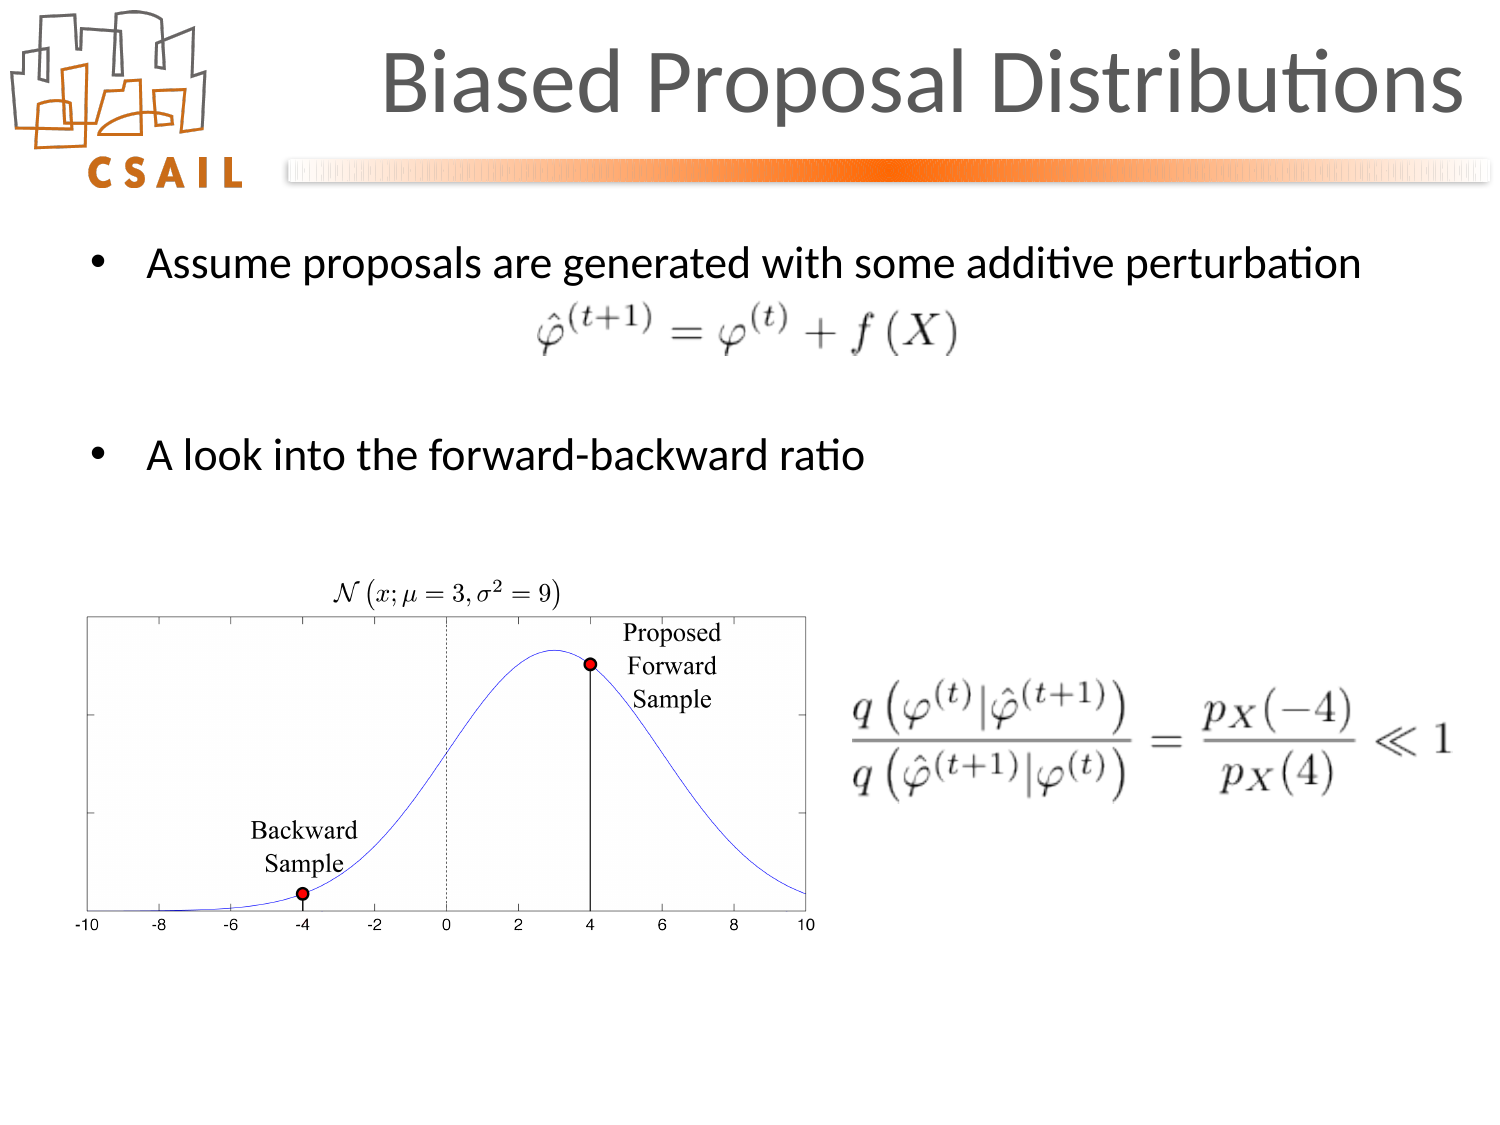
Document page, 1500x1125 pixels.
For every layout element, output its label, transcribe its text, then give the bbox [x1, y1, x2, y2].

picture [74, 579, 815, 938]
list Assume proposals are generated with some additive perturbation A look into the forward-backward ratio [75, 225, 1425, 1005]
title Biased Proposal Distributions [208, 4, 1483, 147]
picture [537, 299, 959, 356]
picture [852, 676, 1454, 804]
picture [10, 10, 242, 188]
